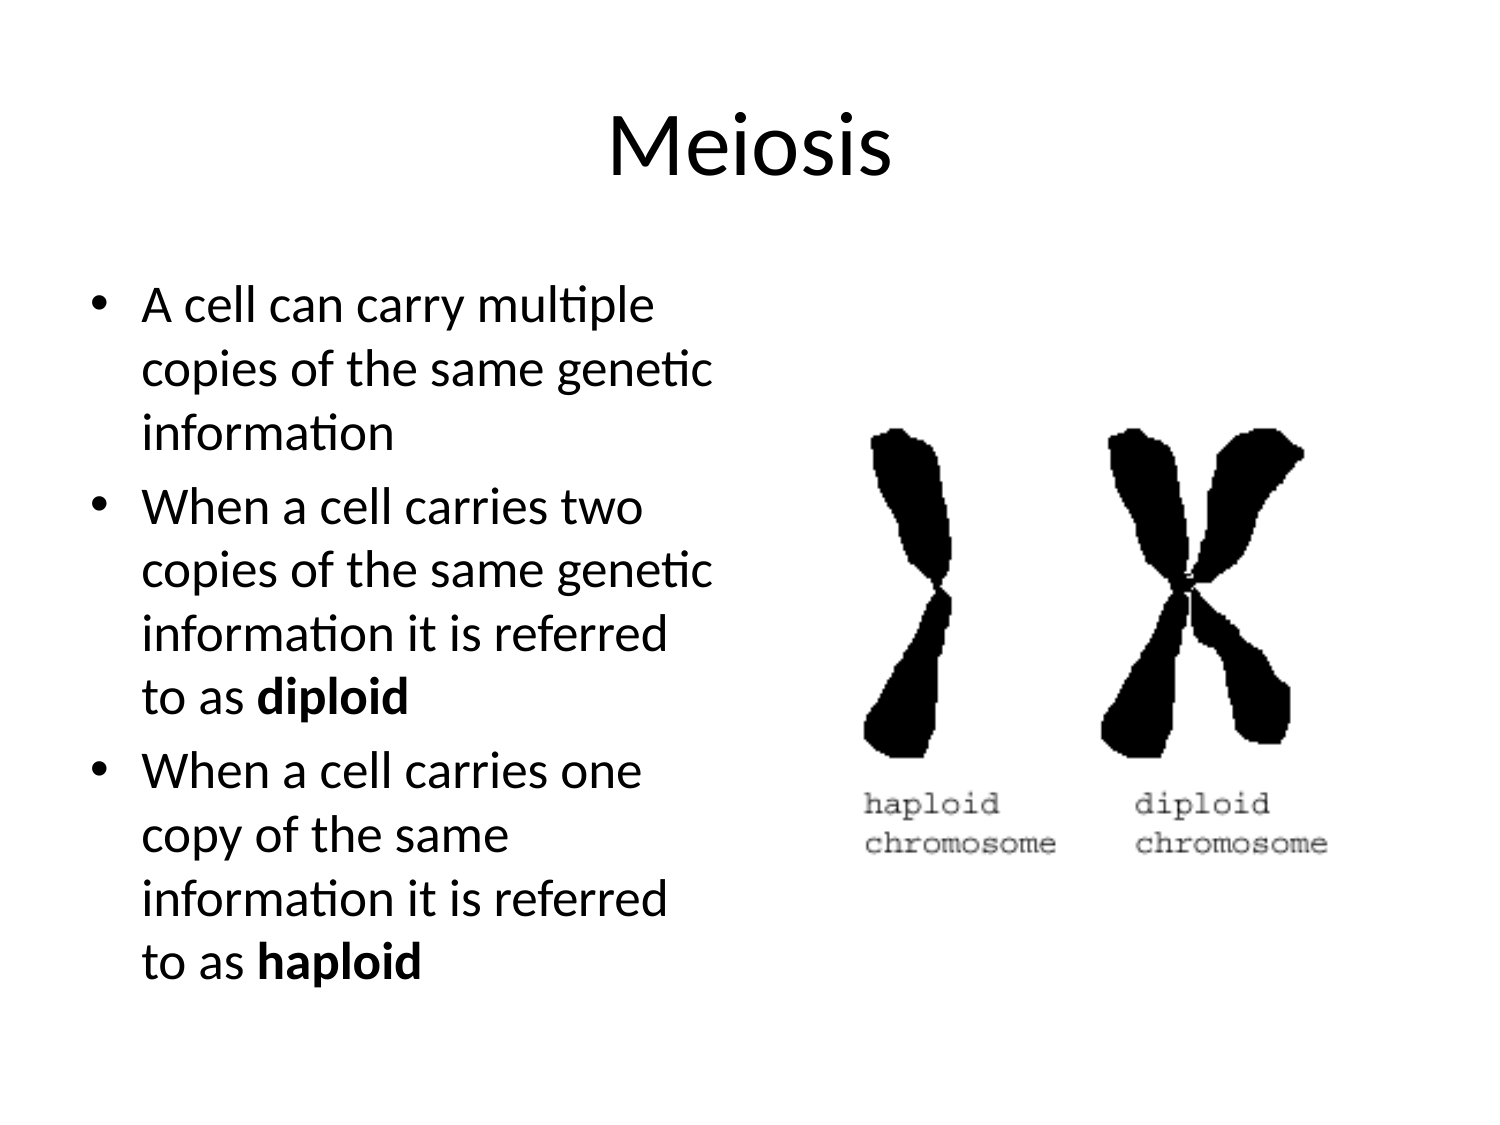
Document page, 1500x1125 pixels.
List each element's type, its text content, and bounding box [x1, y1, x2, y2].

list A cell can carry multiple copies of the same genetic information When a cell carries two copies of the same genetic information it is referred to as diploid When a cell carries one copy of the same information it is referred to as haploid [75, 262, 738, 1005]
title Meiosis [75, 45, 1425, 233]
picture [837, 337, 1413, 913]
